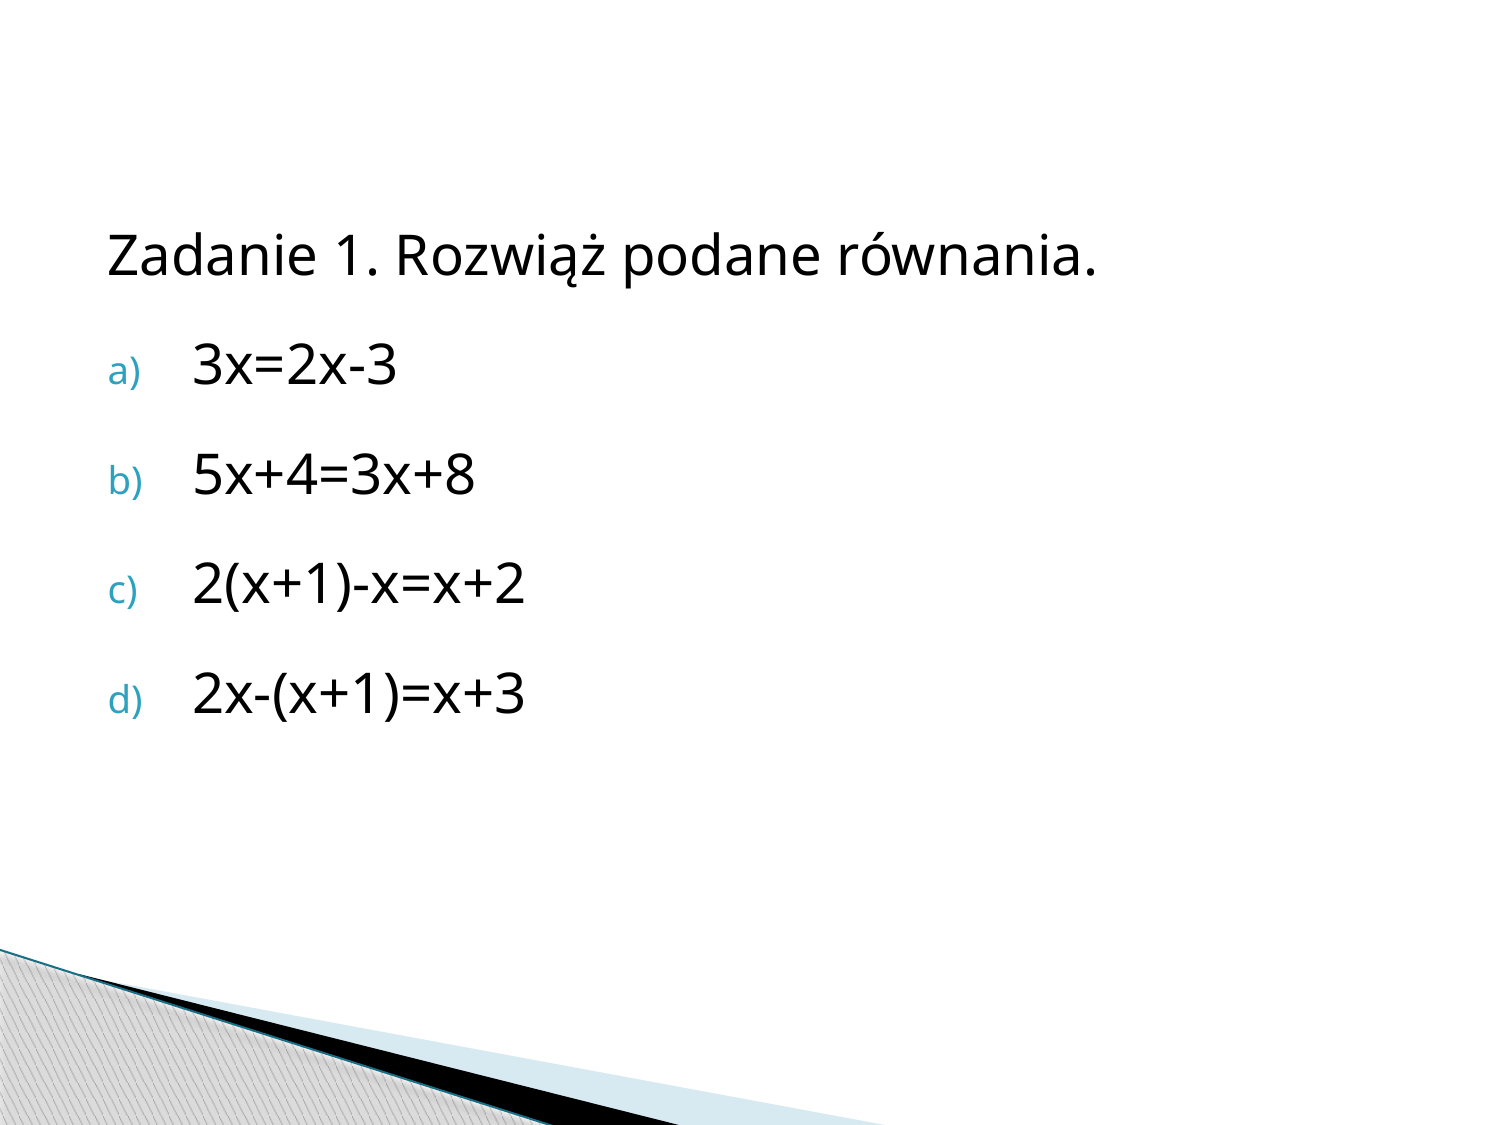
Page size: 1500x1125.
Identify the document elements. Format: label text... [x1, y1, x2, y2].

list Zadanie 1. Rozwiąż podane równania. 3x=2x-3 5x+4=3x+8 2(x+1)-x=x+2 2x-(x+1)=x+3 [75, 101, 1425, 986]
